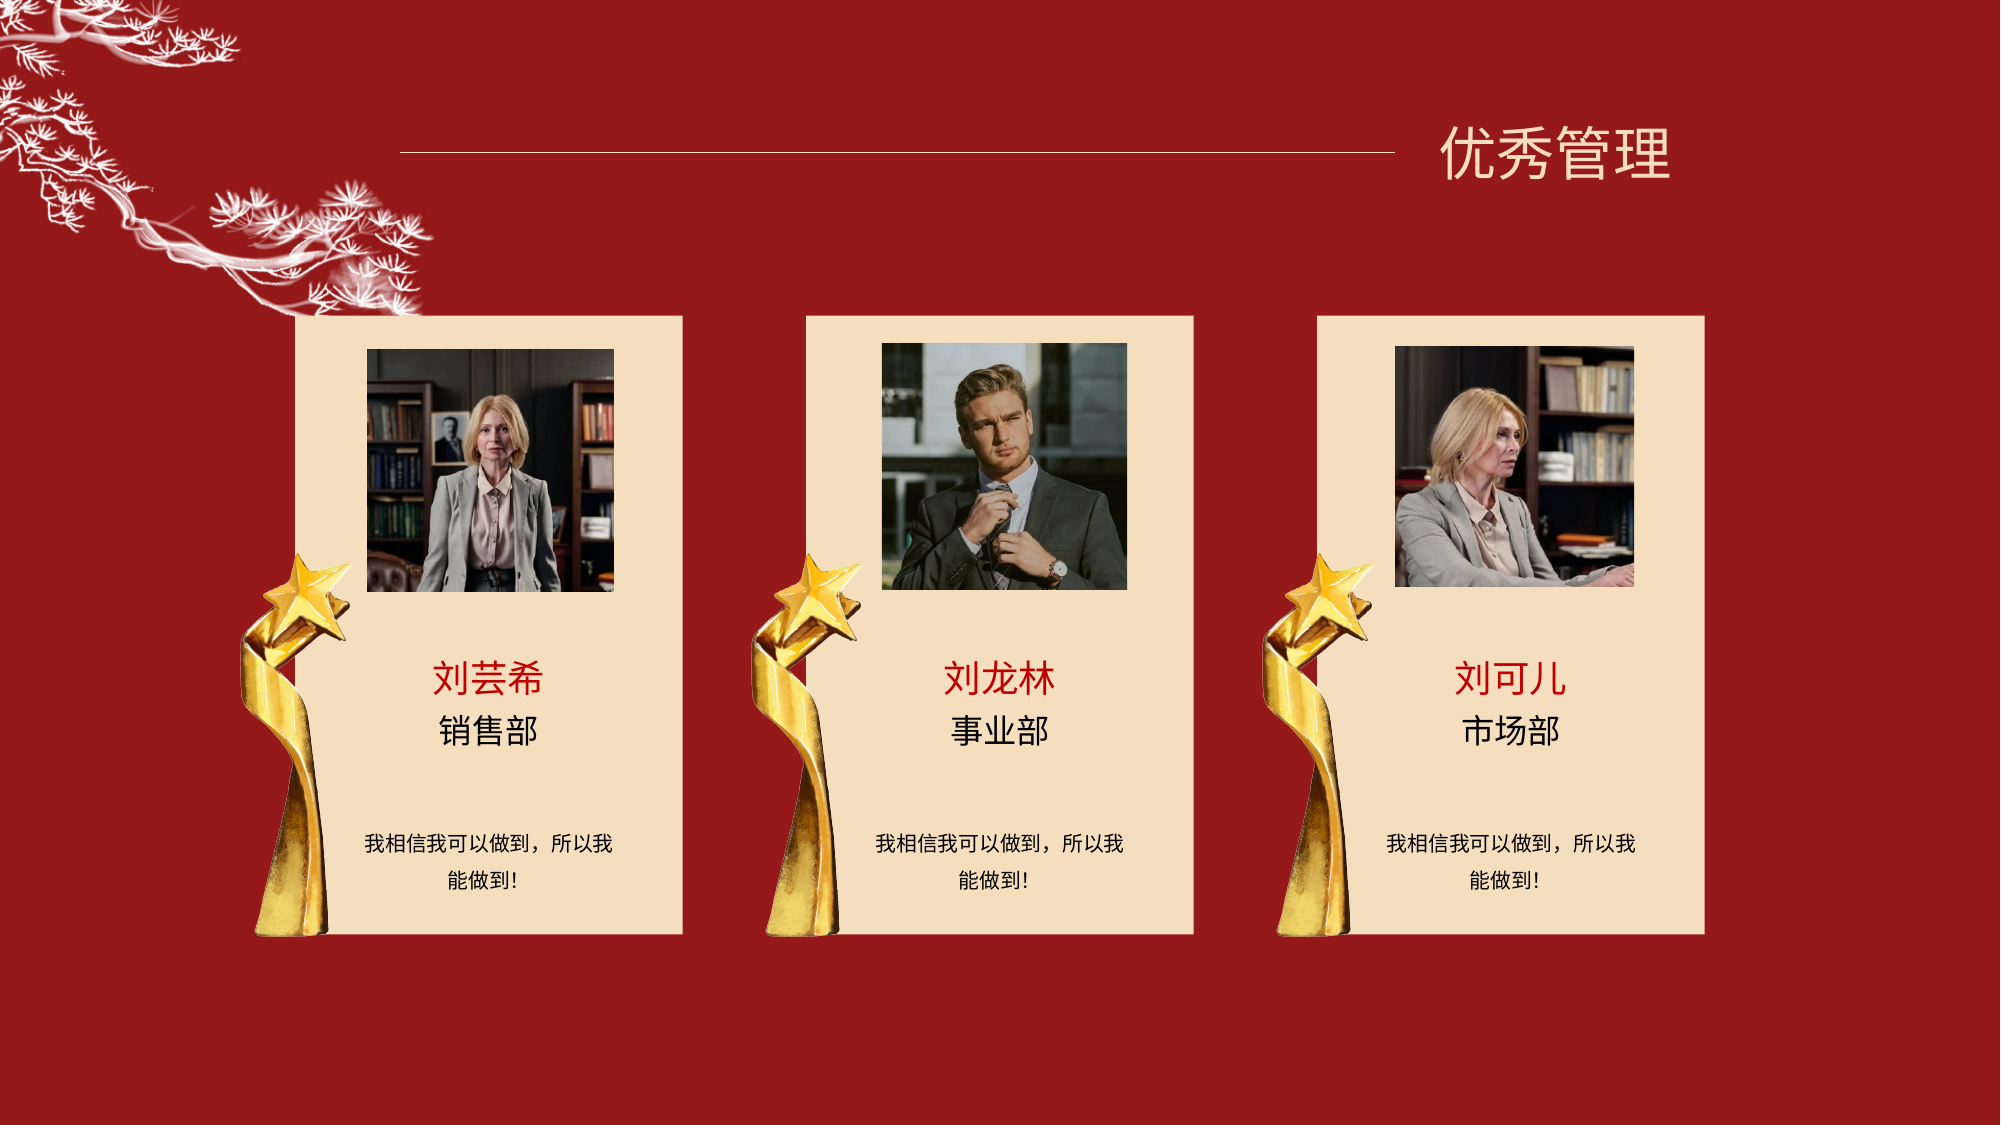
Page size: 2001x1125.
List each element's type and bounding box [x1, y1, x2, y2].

picture [0, 0, 2000, 1125]
text_box [721, 315, 1194, 952]
text_box [210, 315, 683, 952]
